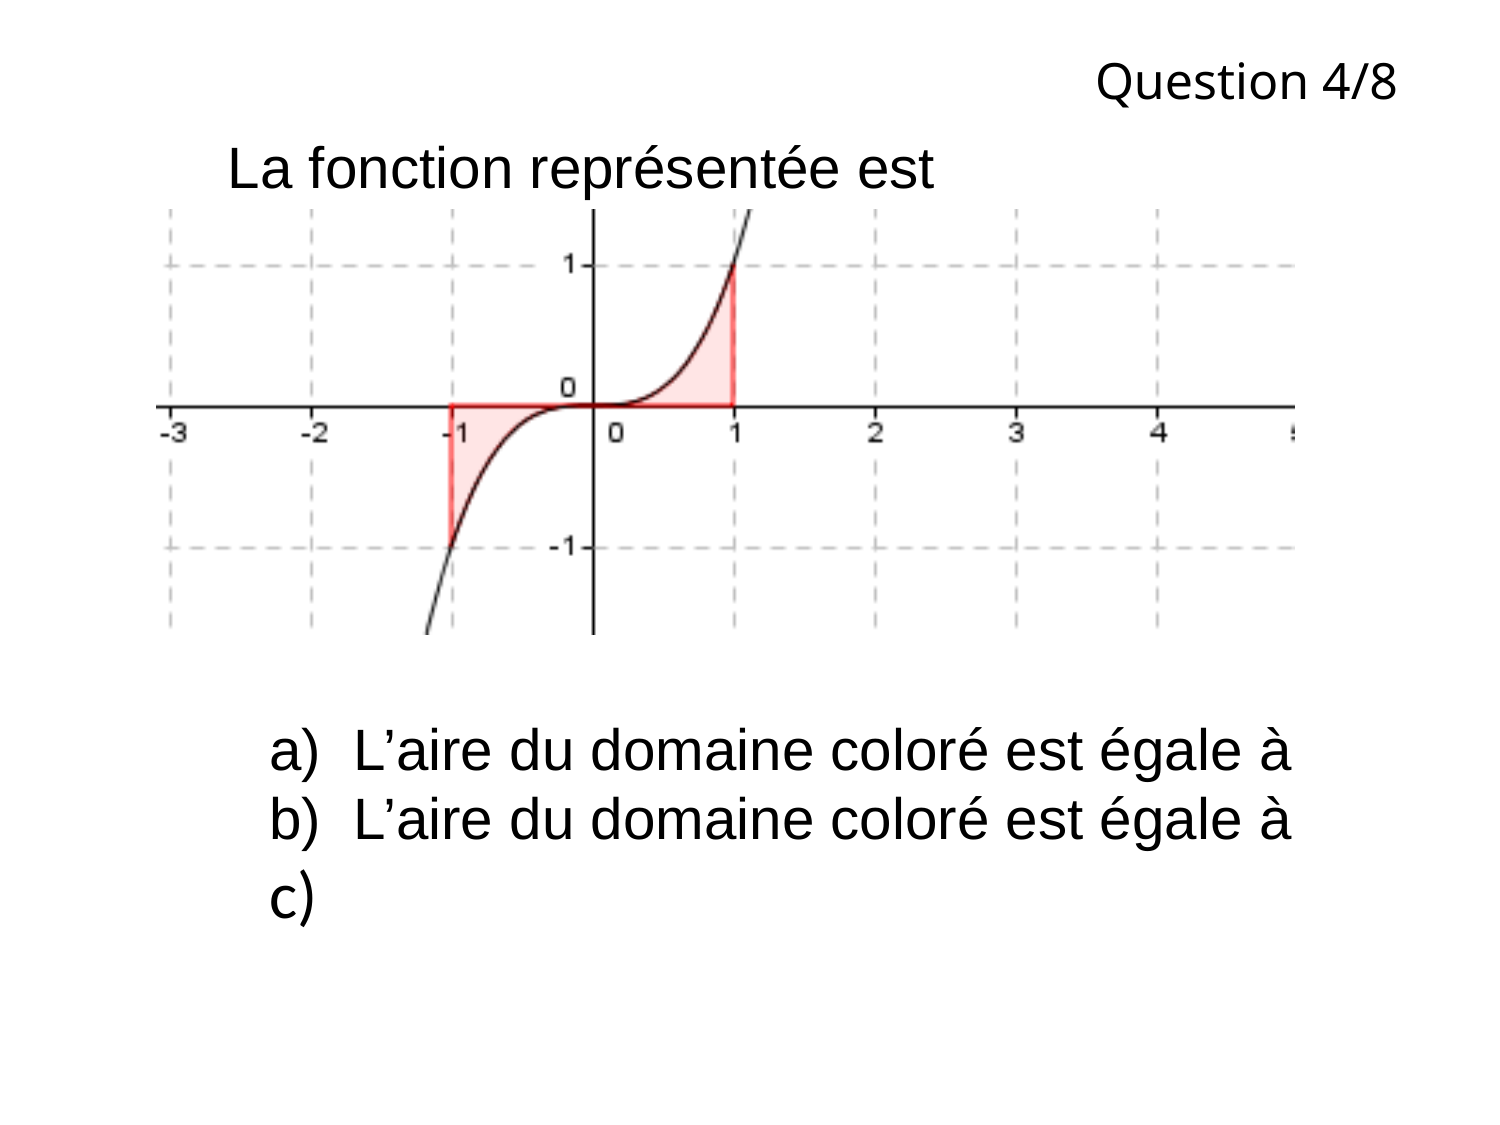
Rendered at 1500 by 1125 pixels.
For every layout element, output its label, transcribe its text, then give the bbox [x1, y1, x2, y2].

text_box Question 4/8 [1080, 42, 1483, 118]
picture [156, 208, 1295, 635]
